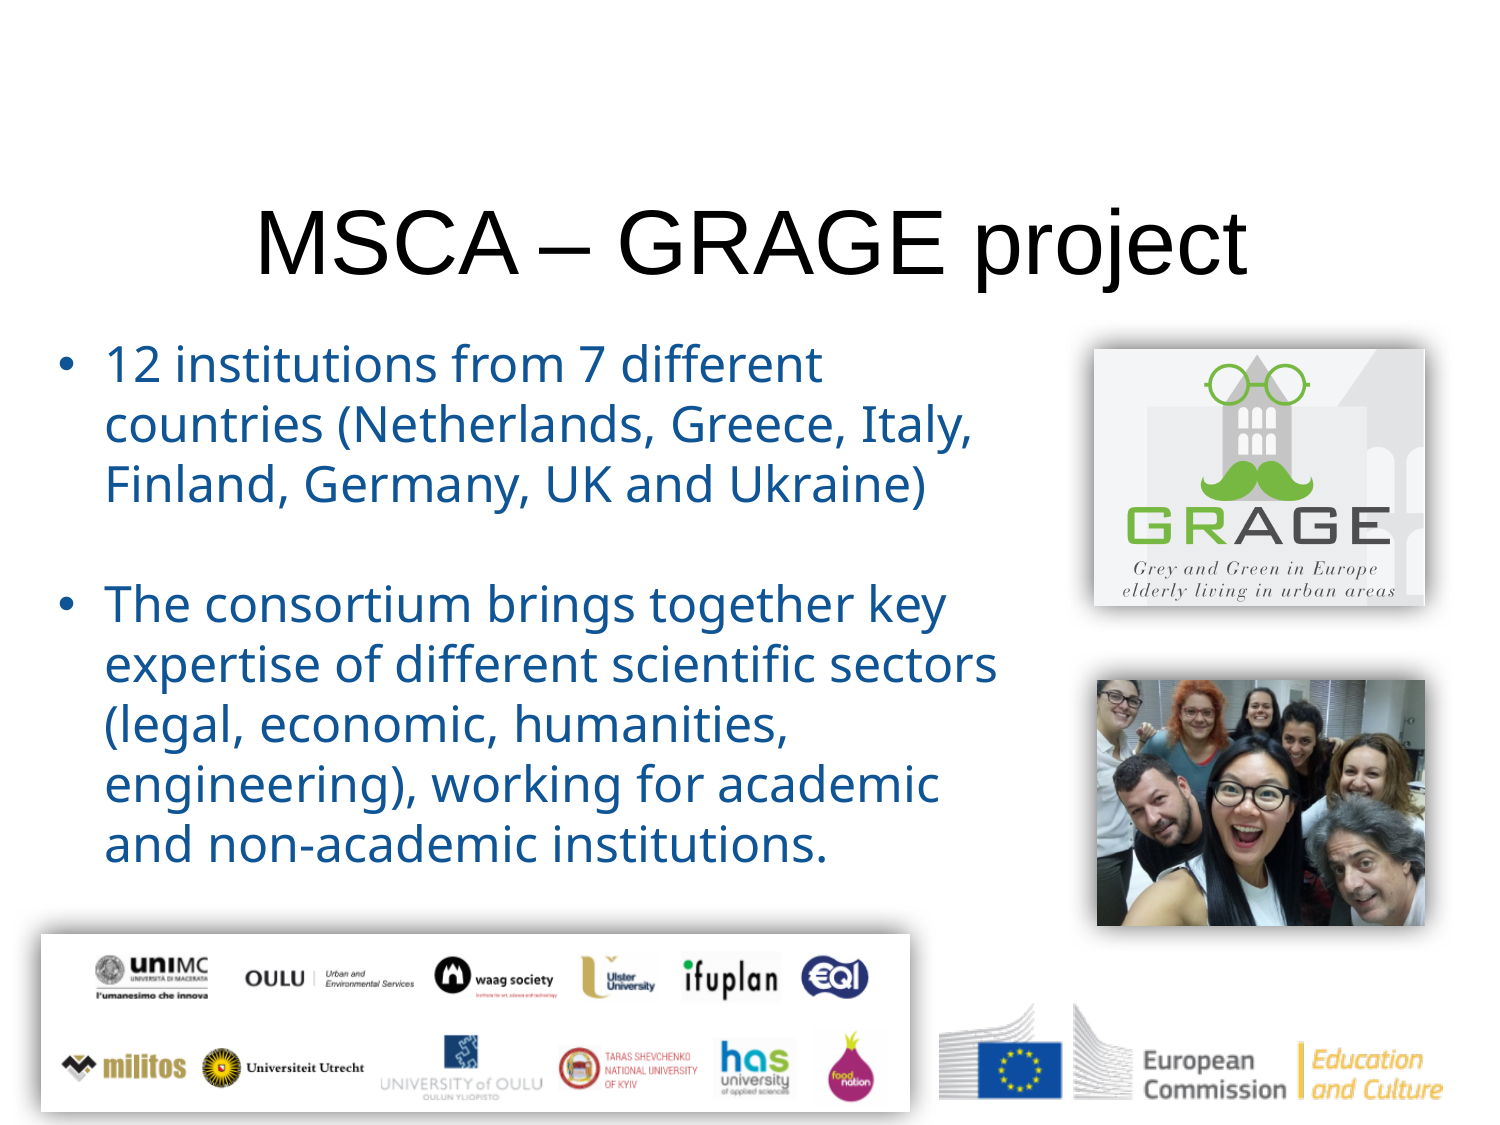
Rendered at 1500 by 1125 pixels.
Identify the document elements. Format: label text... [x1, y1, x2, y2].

text_box 12 institutions from 7 different countries (Netherlands, Greece, Italy, Finland, Germany, UK and Ukraine) The consortium brings together key expertise of different scientific sectors (legal, economic, humanities, engineering), working for academic and non-academic institutions. [43, 325, 1048, 881]
picture [40, 934, 910, 1112]
title MSCA – GRAGE project [76, 160, 1428, 315]
picture [939, 1003, 1443, 1106]
picture [1094, 349, 1426, 606]
picture [1097, 679, 1426, 927]
